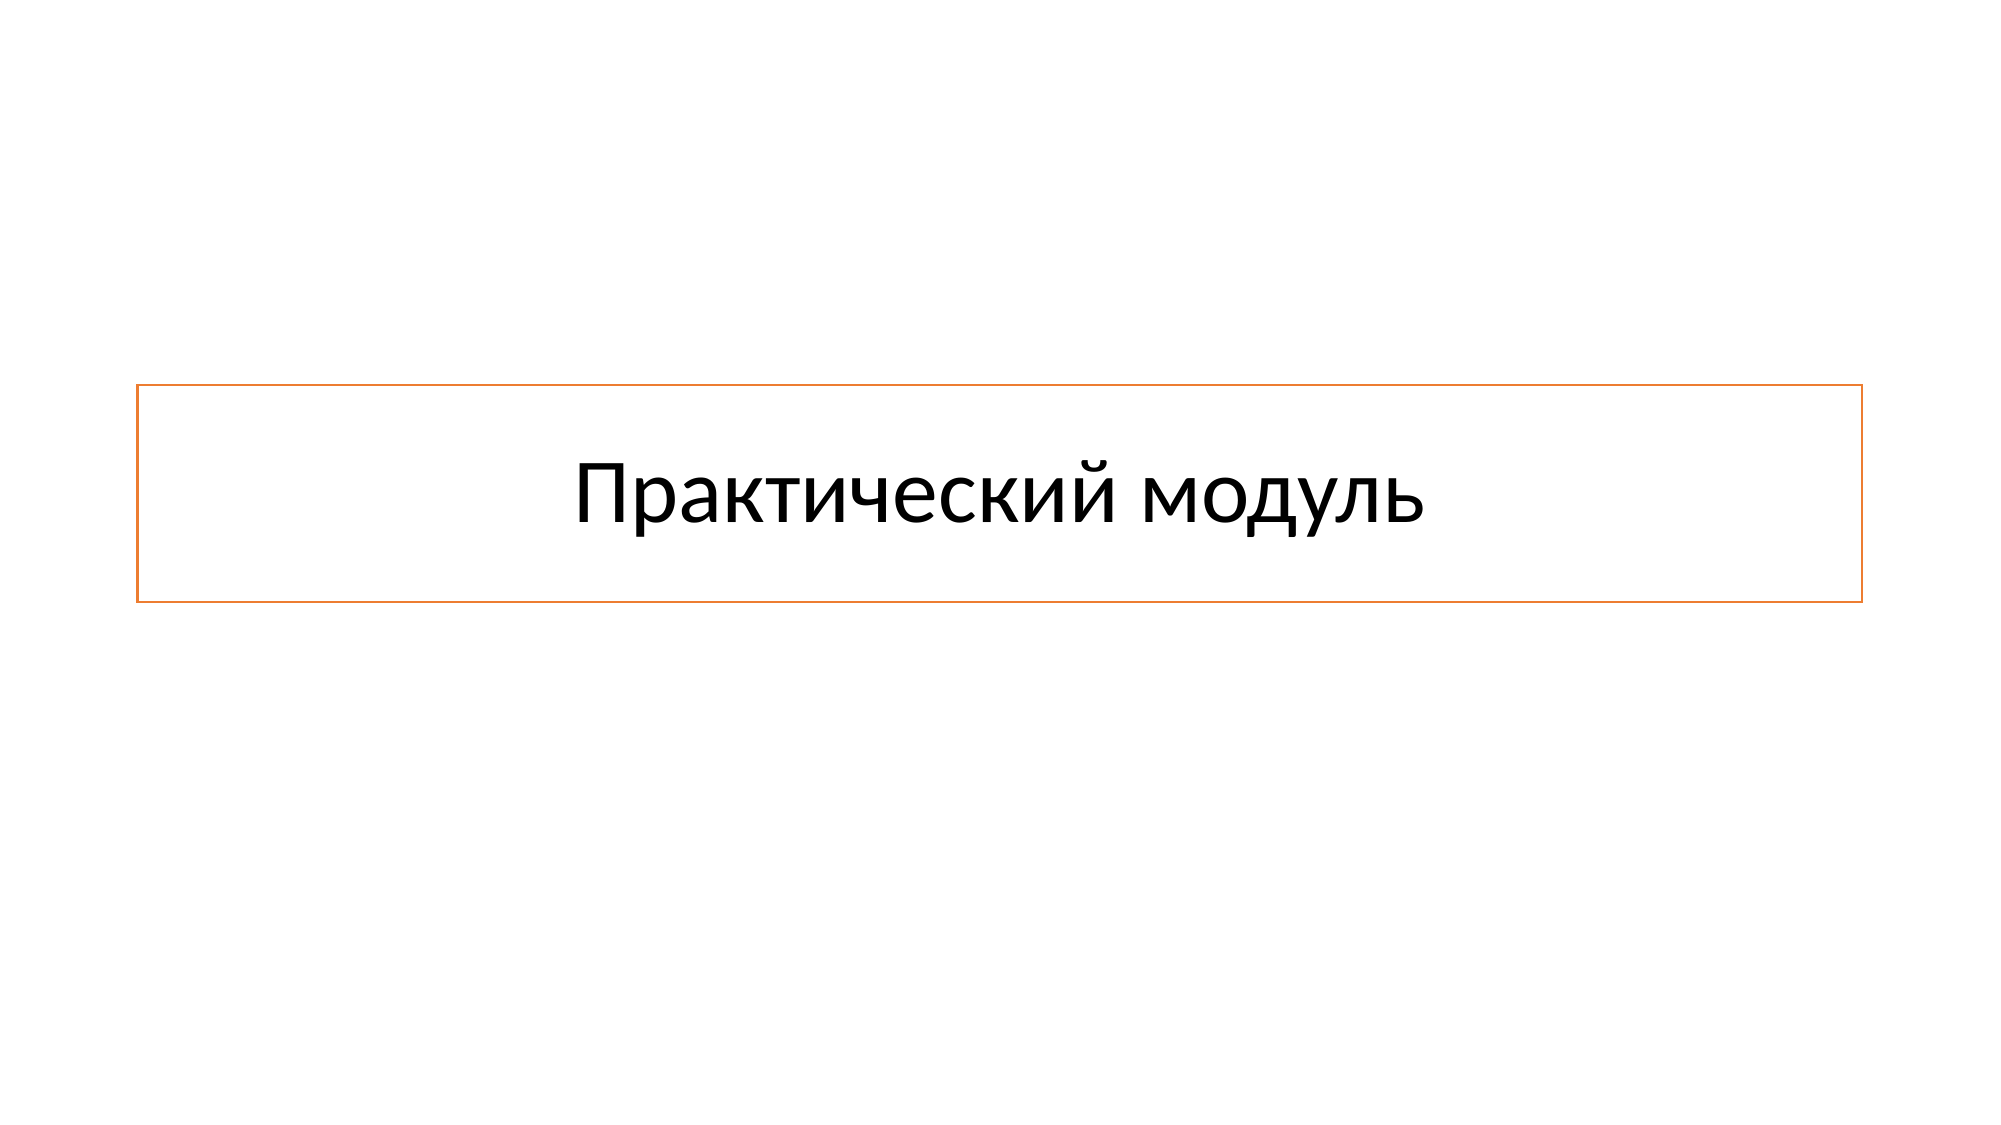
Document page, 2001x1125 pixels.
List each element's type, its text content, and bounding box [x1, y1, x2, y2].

title Практический модуль [136, 384, 1863, 603]
